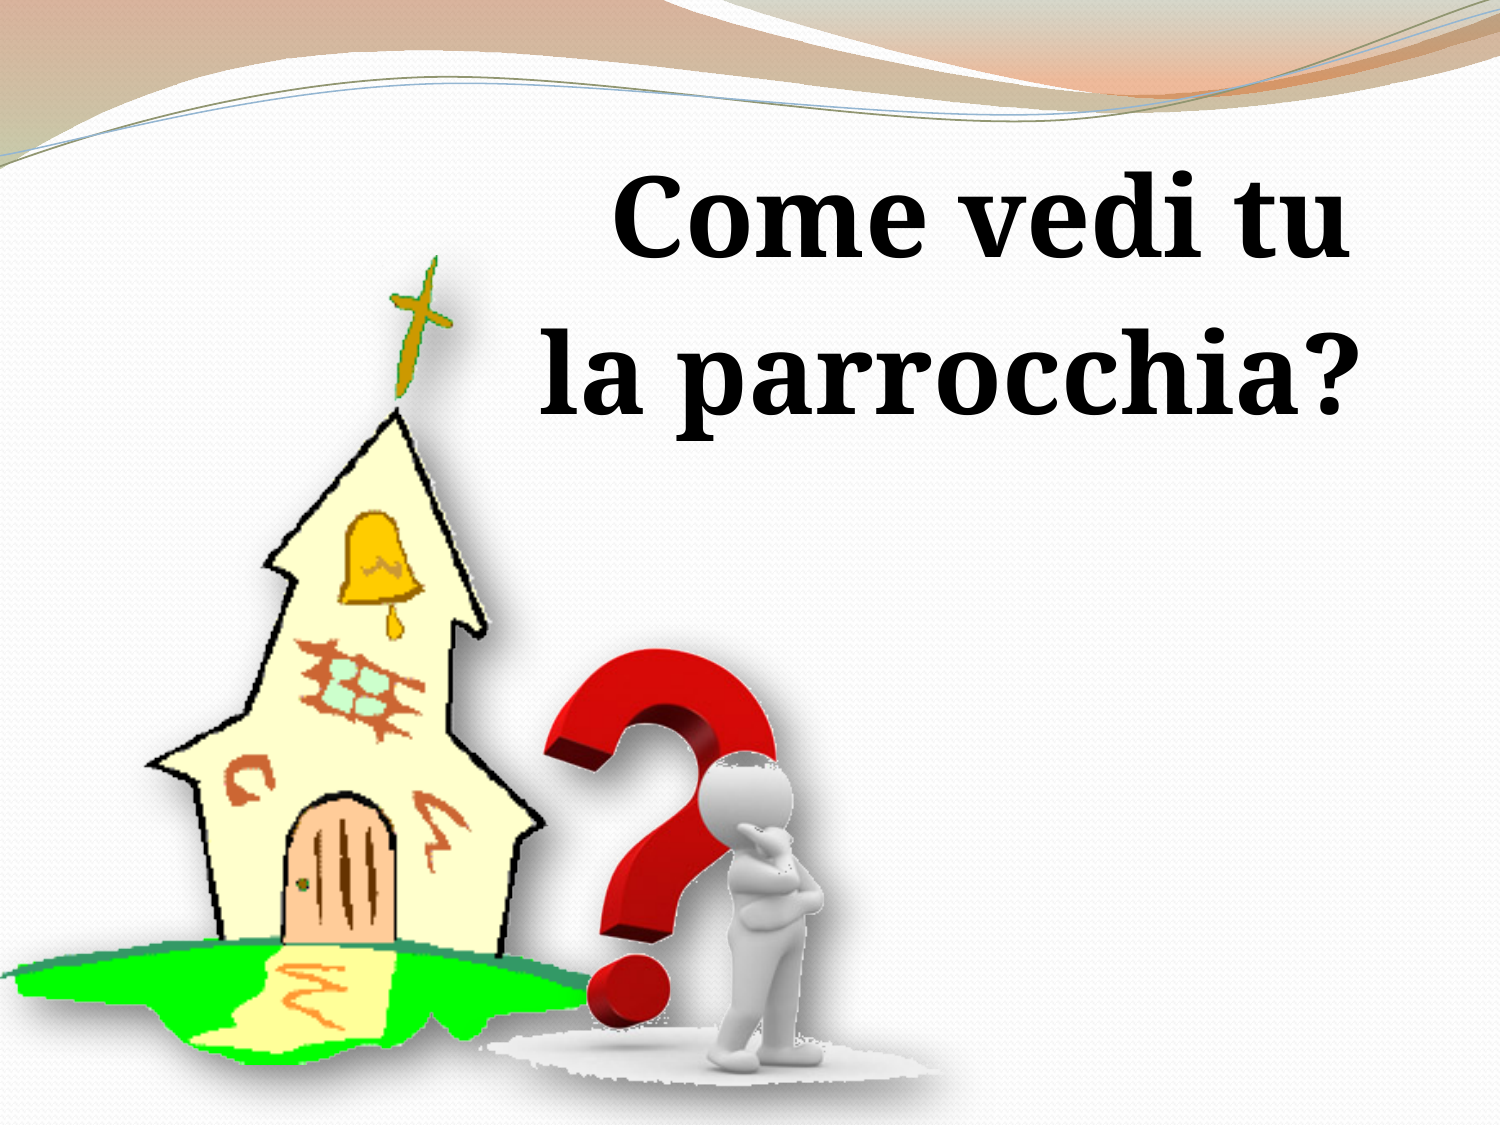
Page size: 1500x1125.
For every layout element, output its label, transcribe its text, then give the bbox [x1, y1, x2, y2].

picture [0, 255, 947, 1125]
list Come vedi tu la parrocchia? [277, 137, 1500, 880]
